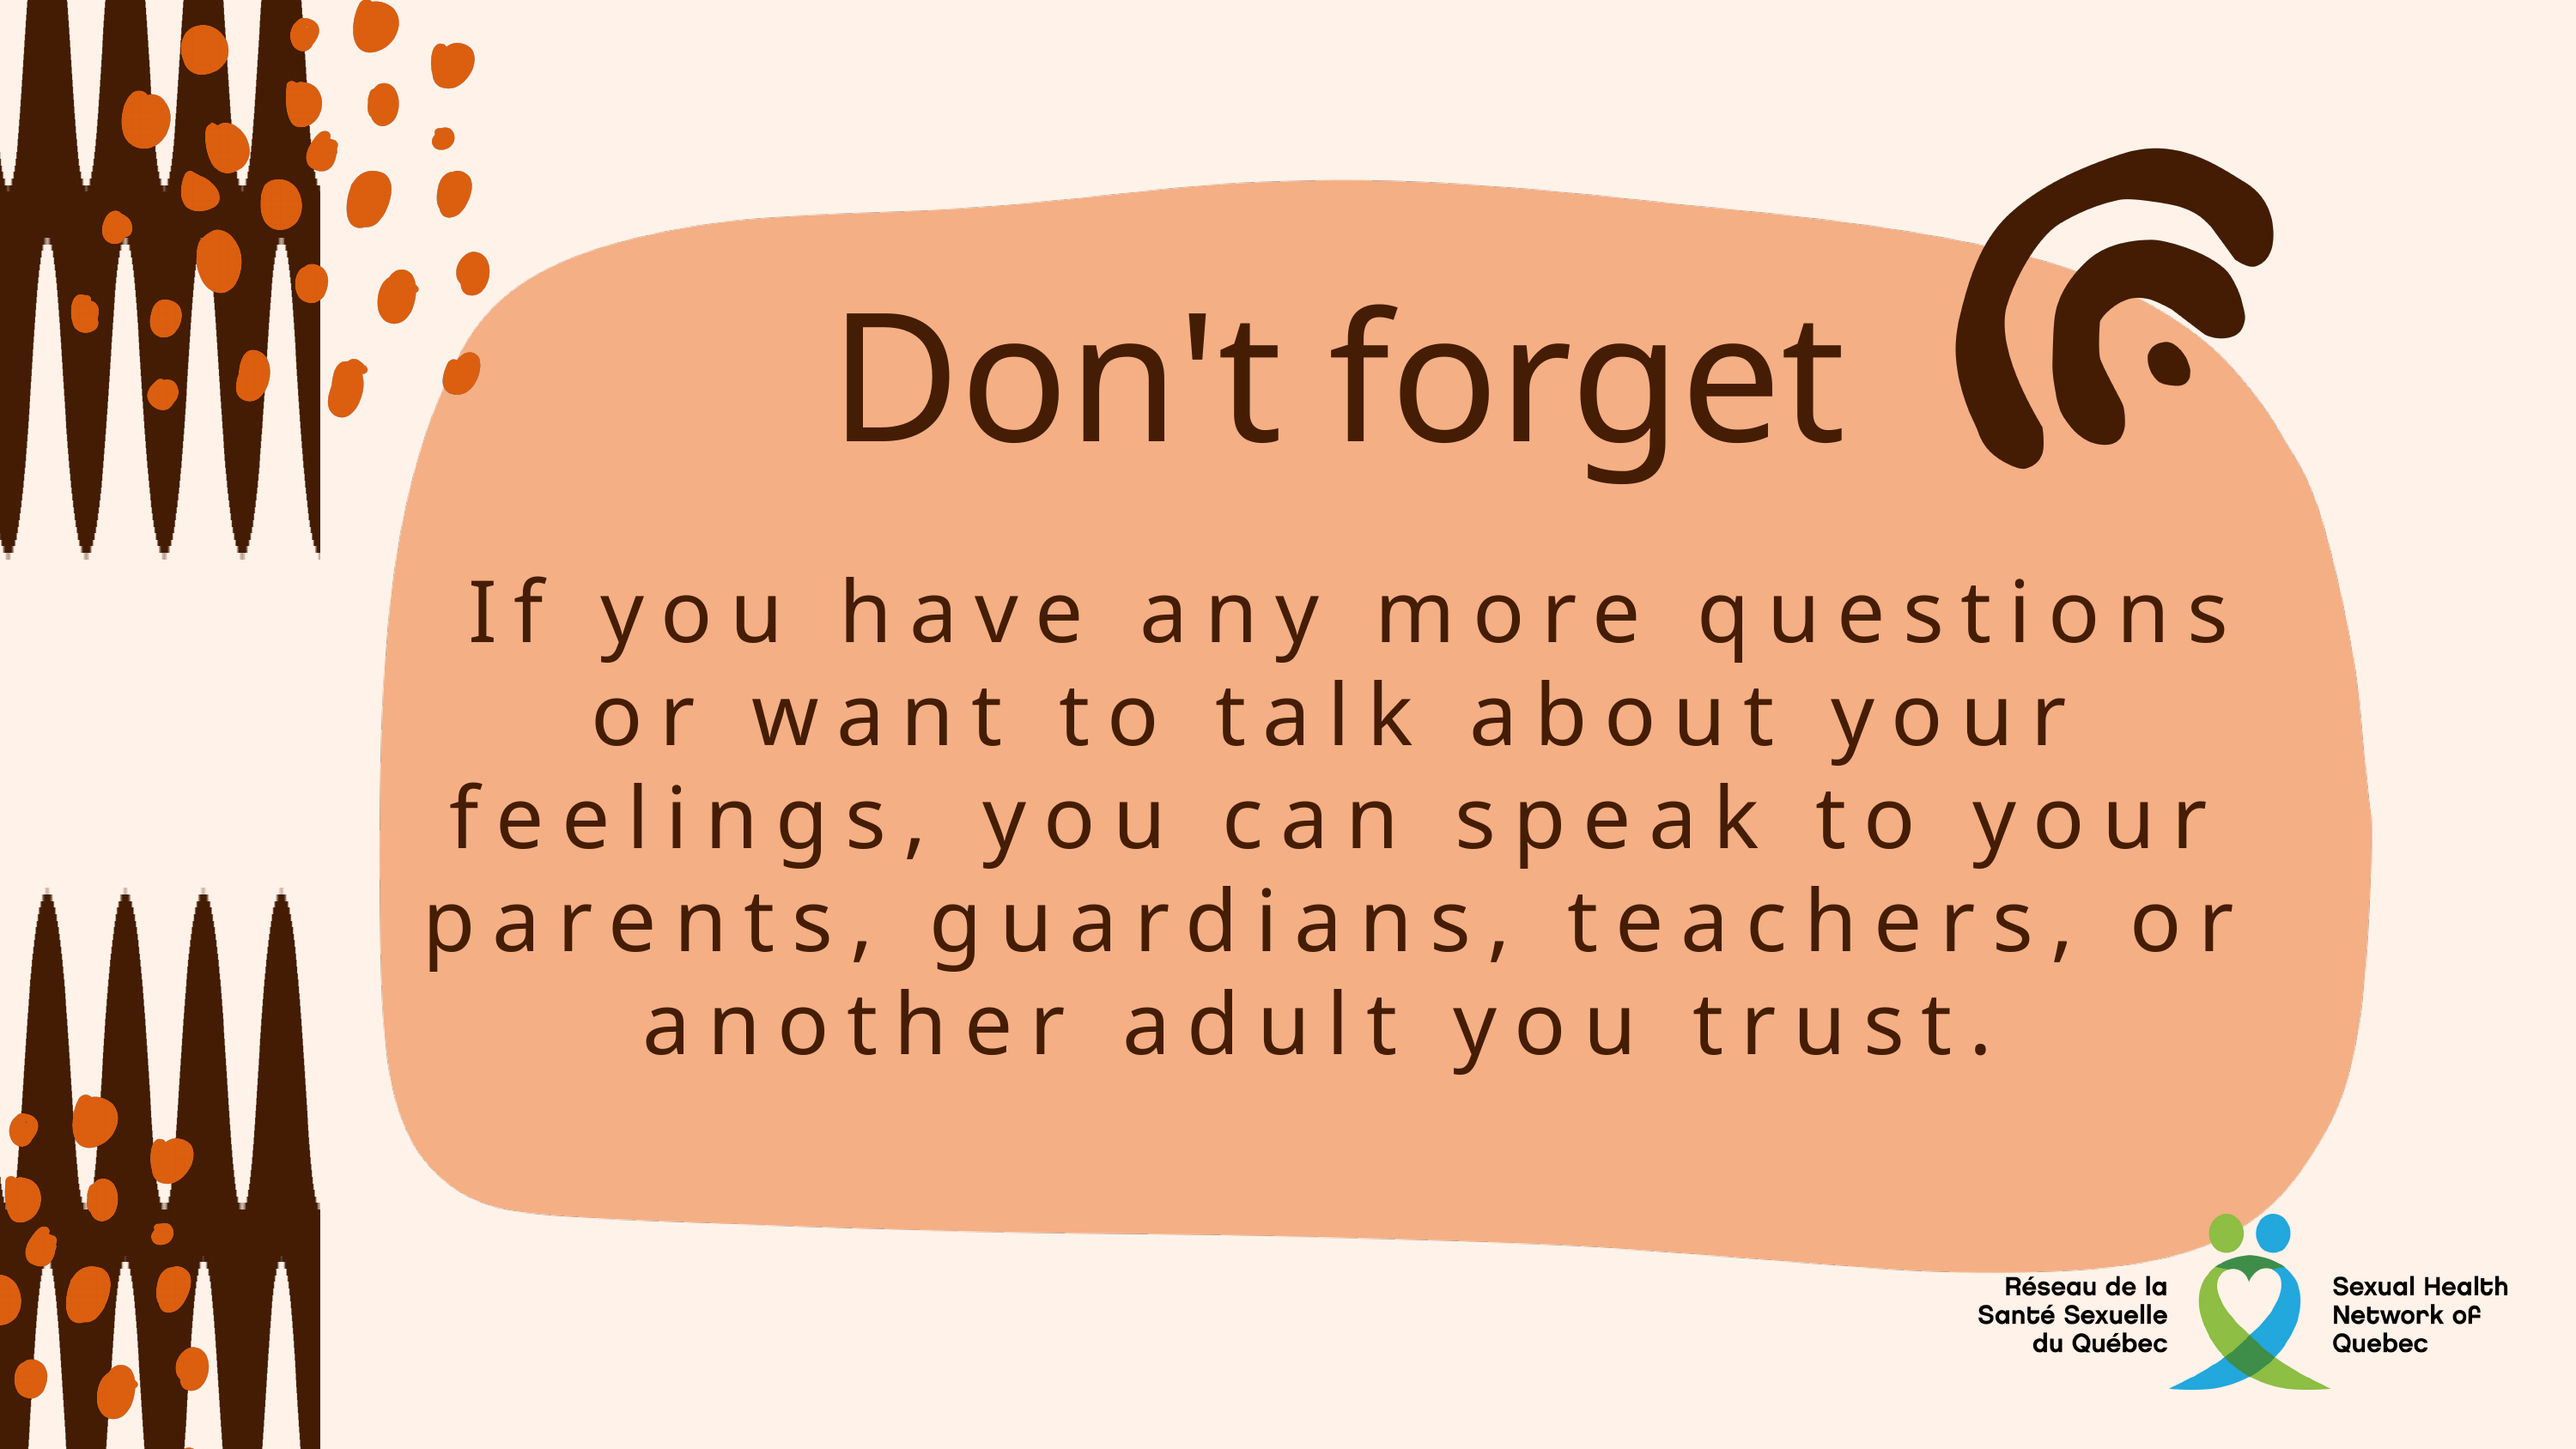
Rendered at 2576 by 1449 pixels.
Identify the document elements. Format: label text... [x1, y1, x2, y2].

text_box If you have any more questions or want to talk about your feelings, you can speak to your parents, guardians, teachers, or another adult you trust. [402, 556, 2275, 1072]
text_box [70, 0, 491, 418]
text_box [0, 1094, 210, 1449]
text_box [1952, 144, 2275, 470]
text_box [0, 0, 320, 1449]
text_box [378, 179, 2377, 1273]
text_box Don't forget [545, 299, 2132, 478]
text_box [1978, 1214, 2517, 1391]
